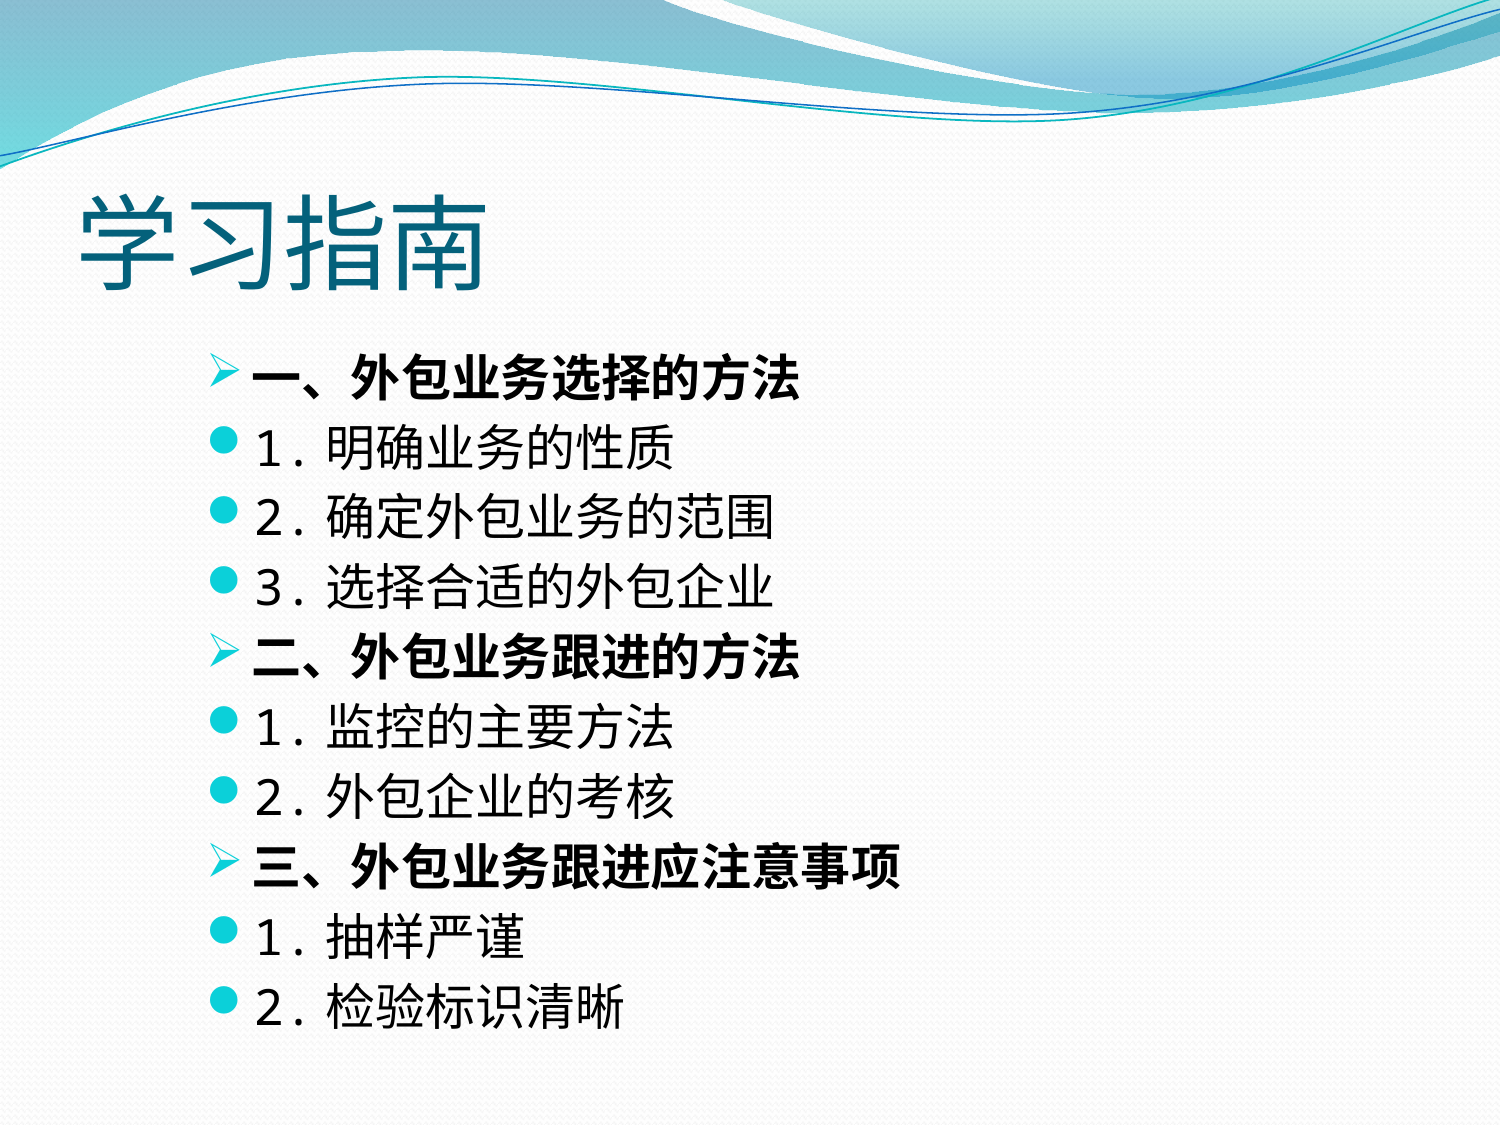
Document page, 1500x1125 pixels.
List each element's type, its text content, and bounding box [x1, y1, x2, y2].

text_box 一、外包业务选择的方法 1.明确业务的性质 2.确定外包业务的范围 3.选择合适的外包企业 二、外包业务跟进的方法 1.监控的主要方法 2.外包企业的考核 三、外包业务跟进应注意事项 1.抽样严谨 2.检验标识清晰 [191, 338, 1500, 1059]
title 学习指南 [75, 115, 1425, 303]
